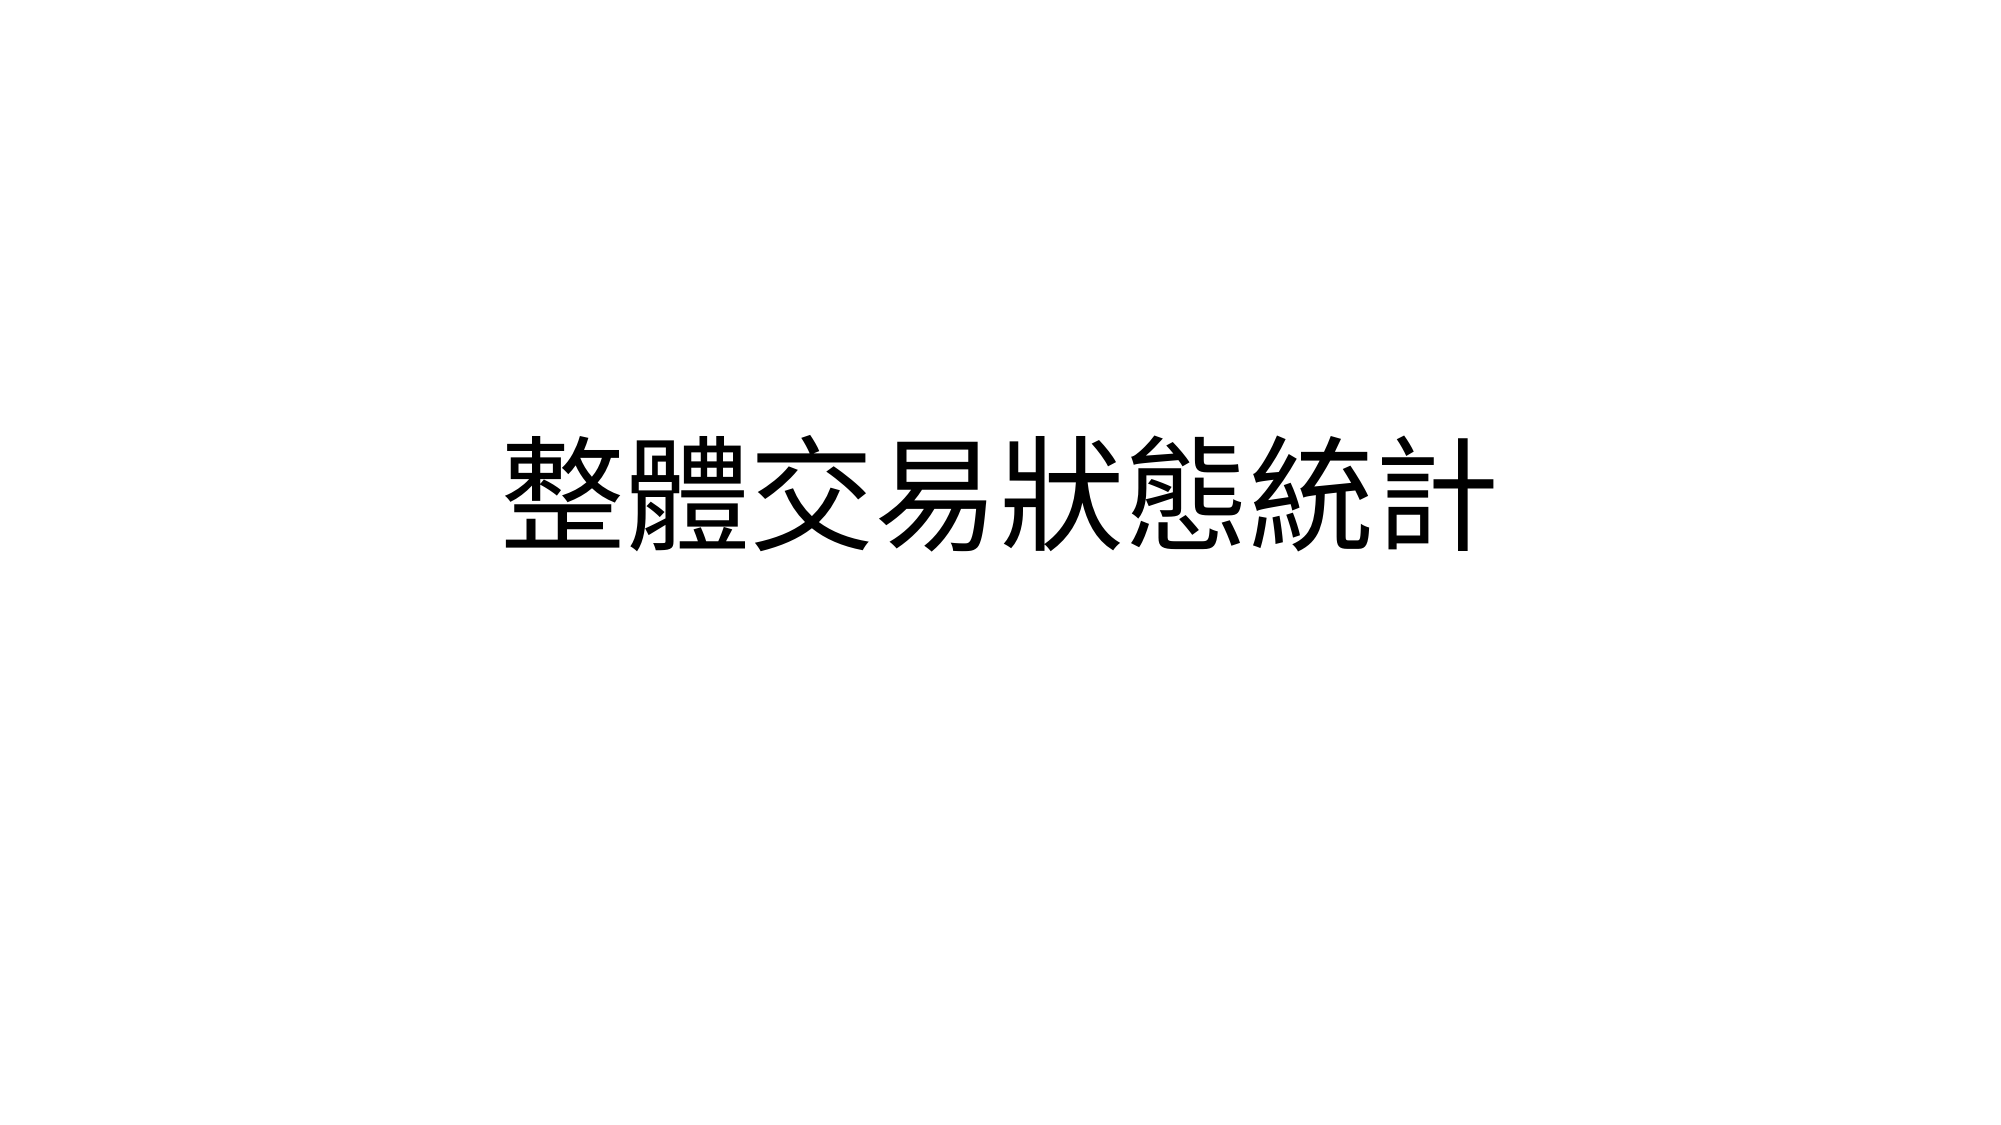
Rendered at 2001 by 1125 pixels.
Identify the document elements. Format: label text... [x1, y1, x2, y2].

title 整體交易狀態統計 [249, 184, 1750, 576]
